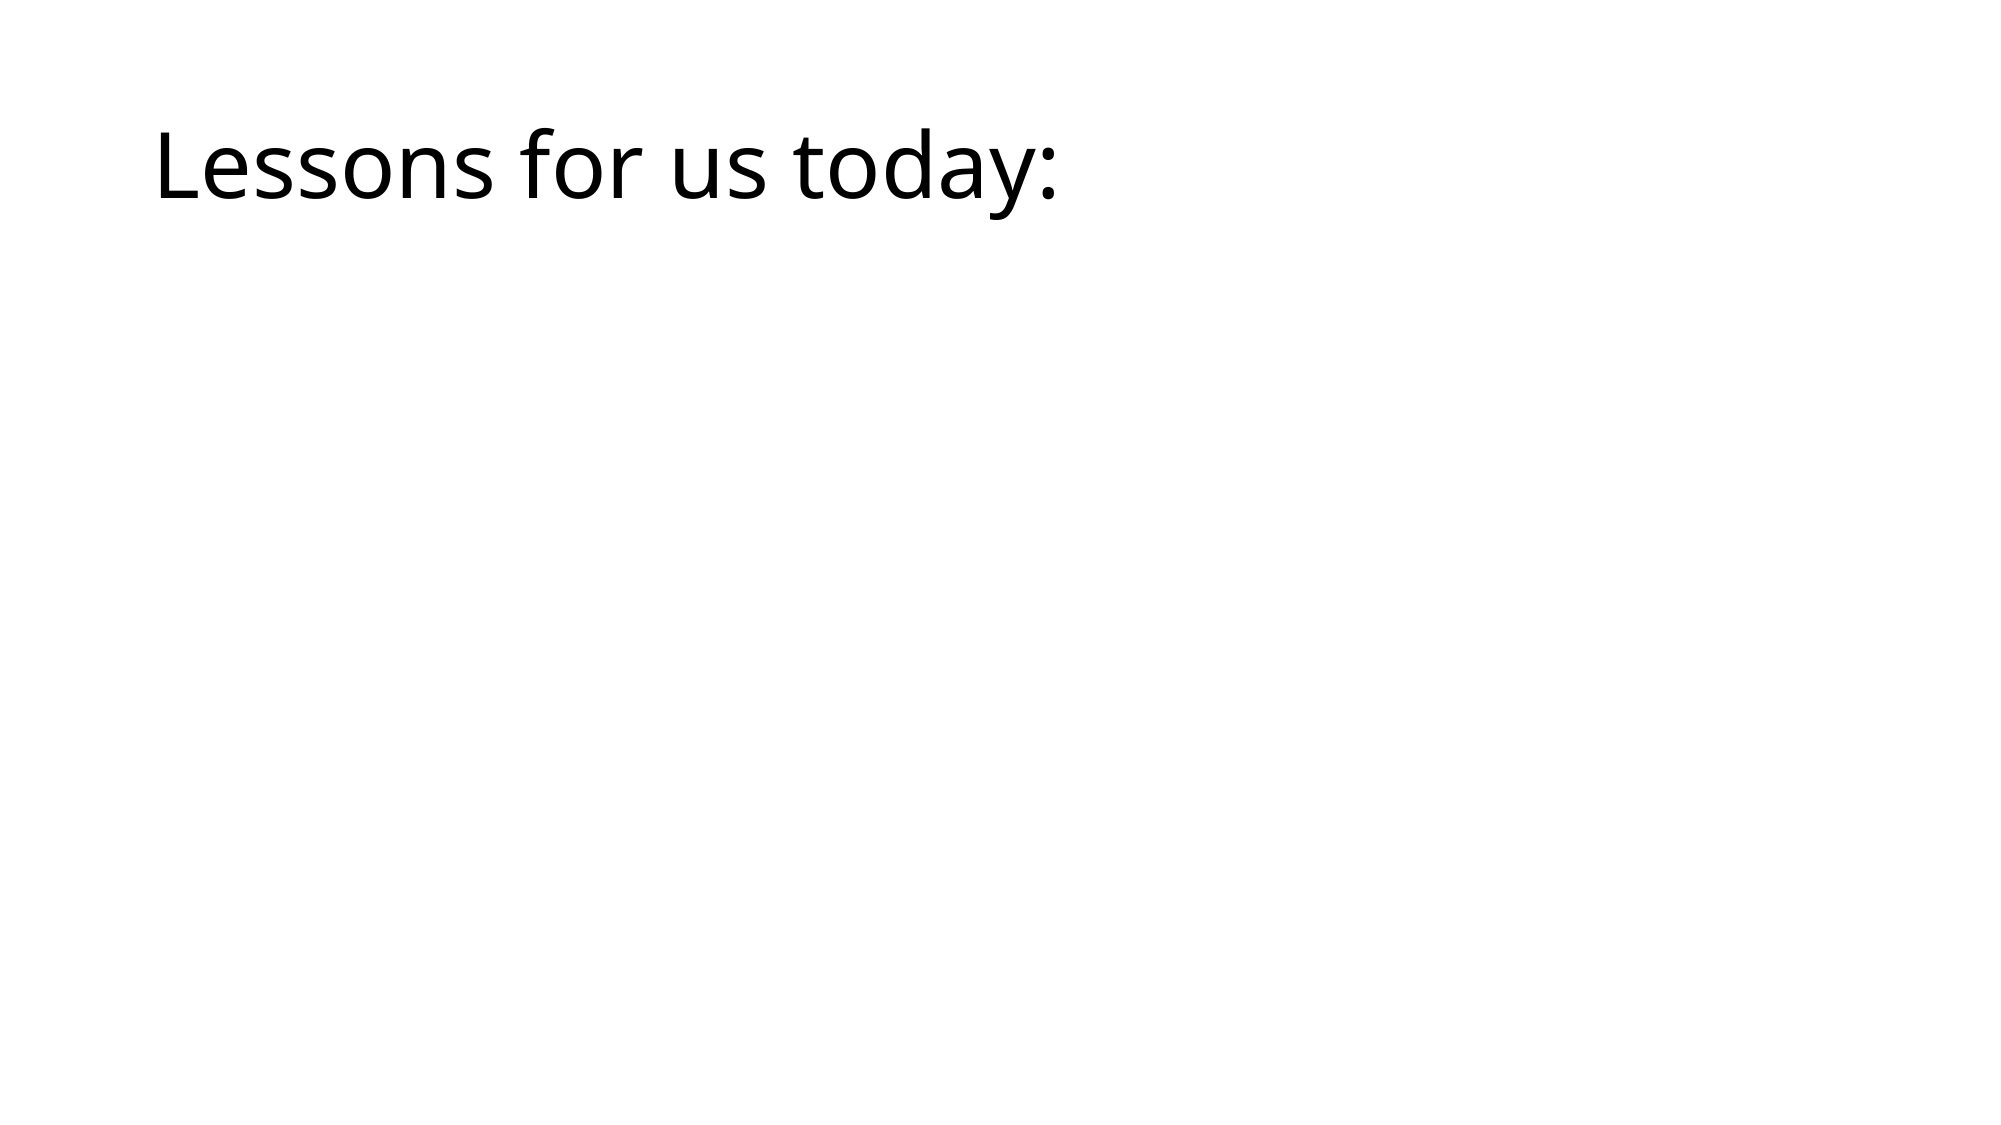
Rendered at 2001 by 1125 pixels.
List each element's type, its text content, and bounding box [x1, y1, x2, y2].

title Lessons for us today: [137, 59, 1863, 278]
